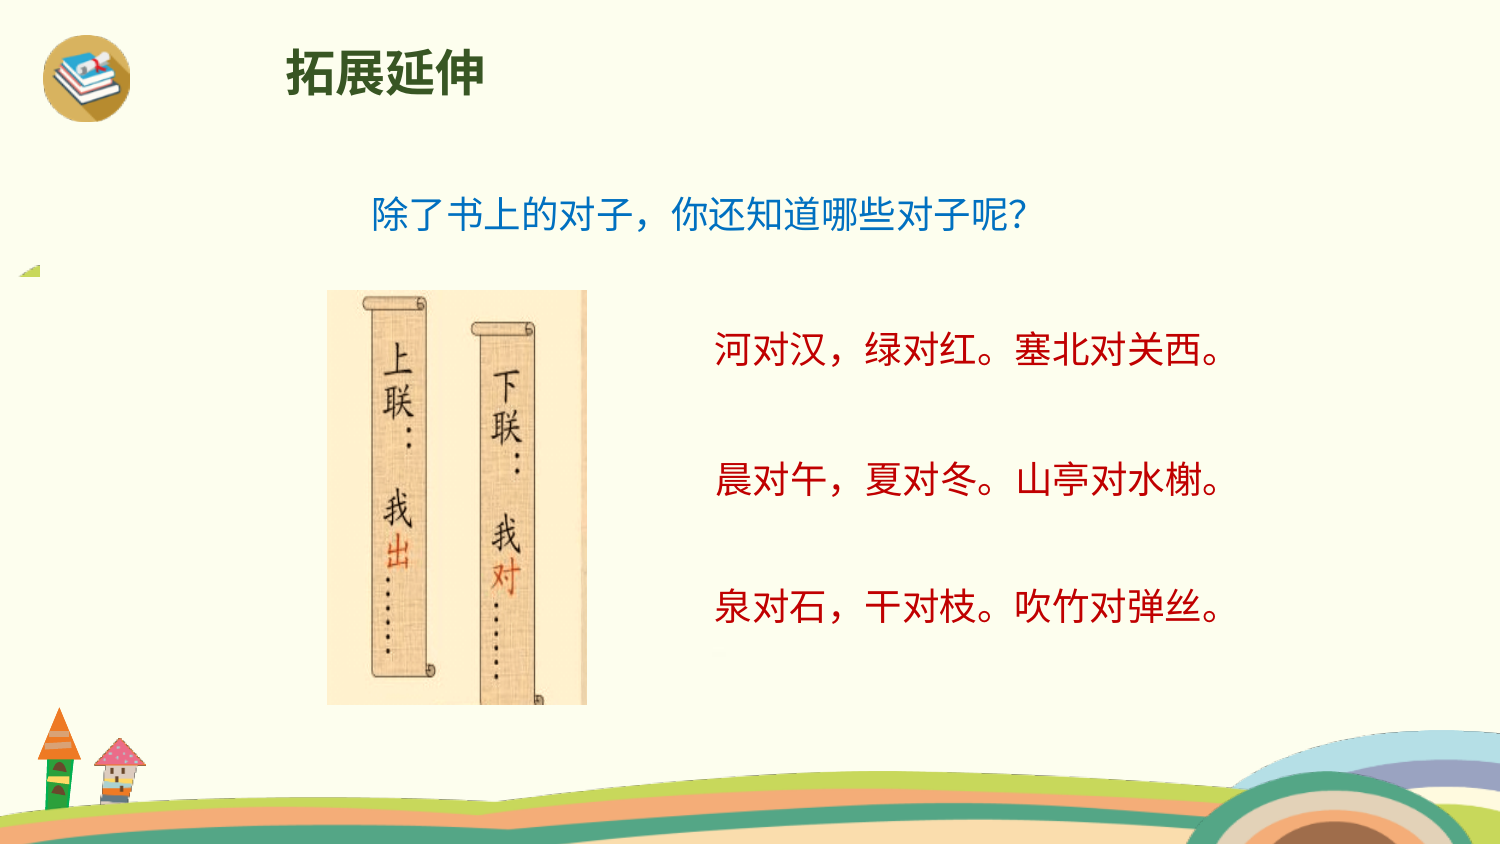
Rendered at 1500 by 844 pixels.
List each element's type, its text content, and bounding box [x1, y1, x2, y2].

text_box 除了书上的对子，你还知道哪些对子呢？ [301, 161, 1189, 244]
text_box 晨对午，夏对冬。山亭对水榭。 [663, 425, 1241, 509]
text_box 河对汉，绿对红。塞北对关西。 [662, 295, 1228, 379]
picture [0, 0, 1500, 844]
text_box 泉对石，干对枝。吹竹对弹丝。 [662, 553, 1228, 636]
text_box 拓展延伸 [274, 35, 498, 107]
